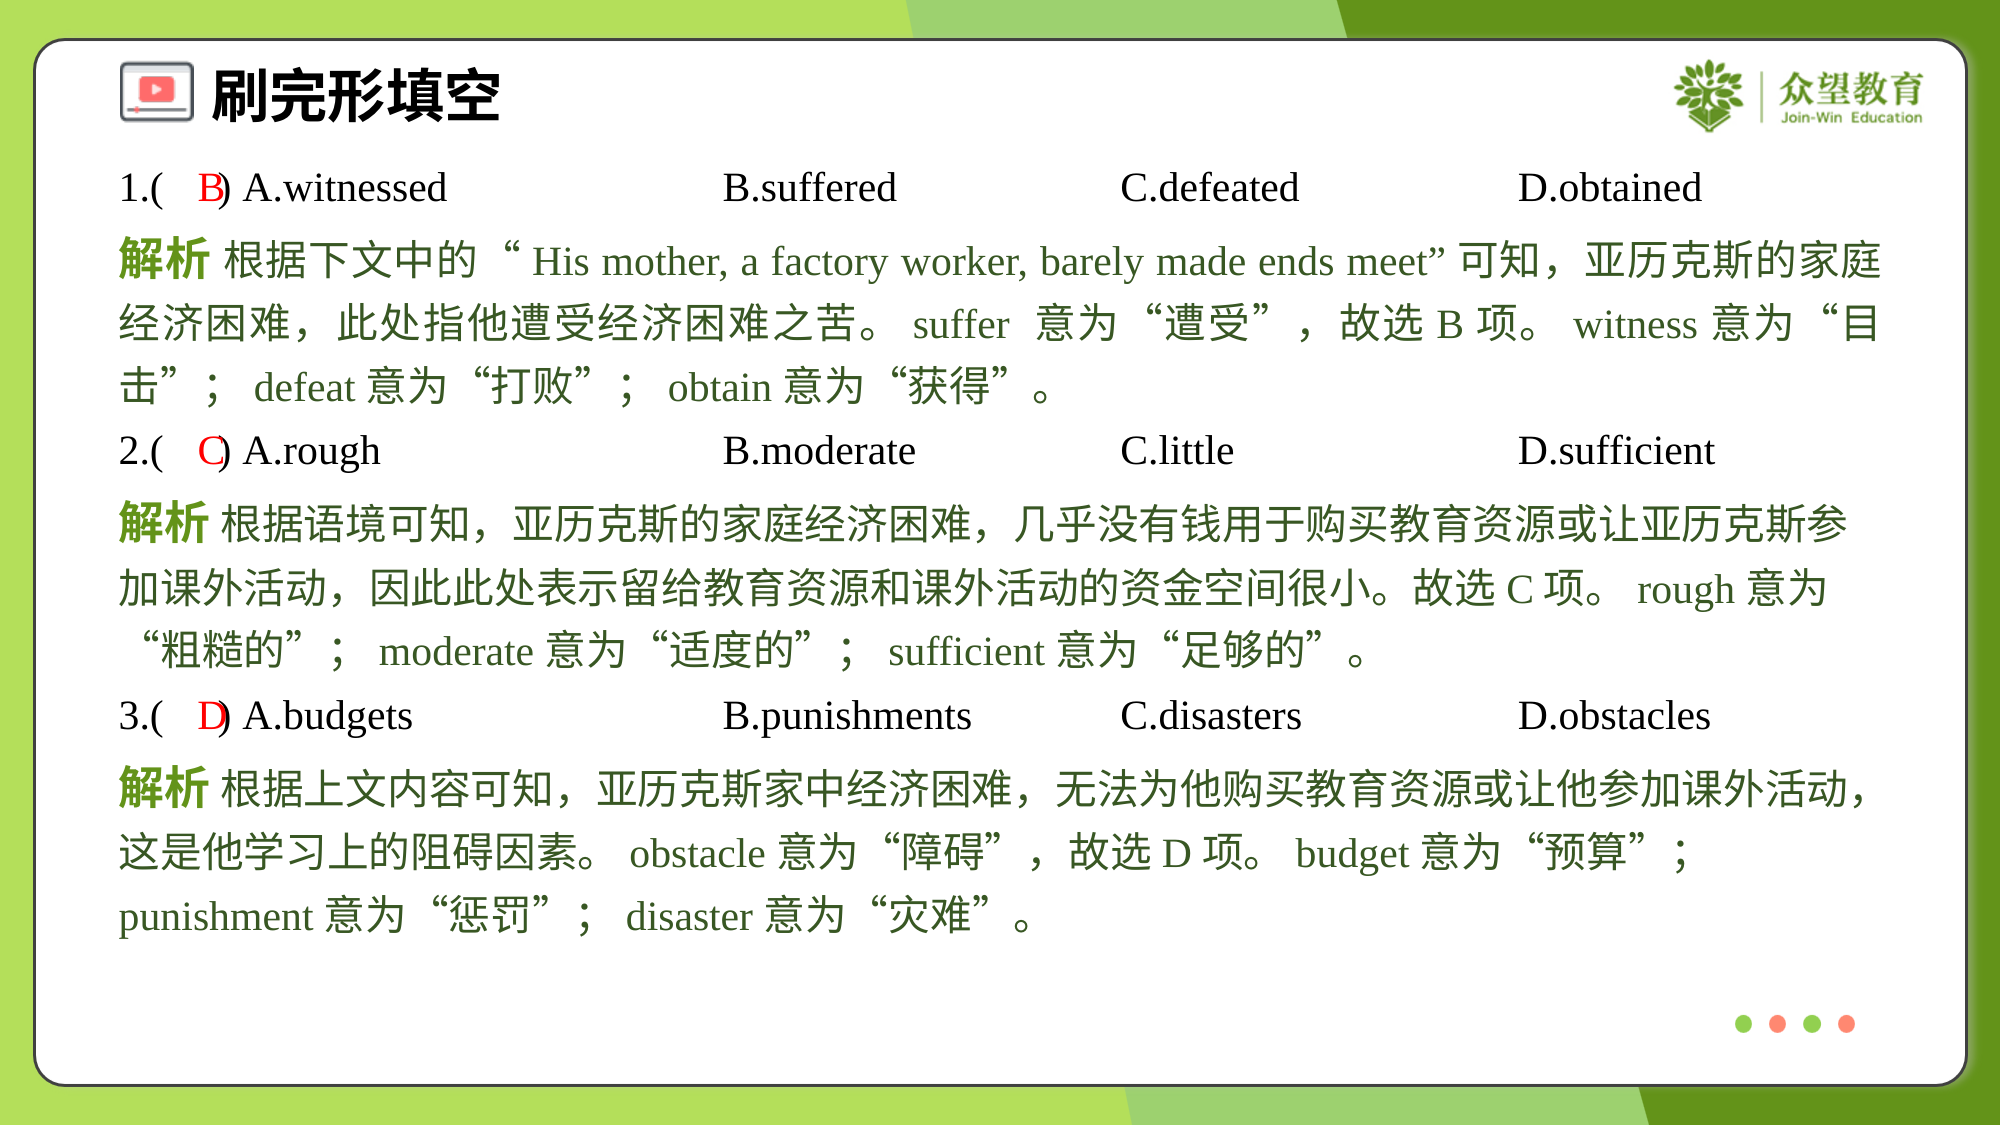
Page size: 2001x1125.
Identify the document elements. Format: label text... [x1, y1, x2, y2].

text_box 2.( ) A.rough B.moderate C.little D.sufficient [231, 410, 1883, 468]
text_box 解析 根据上文内容可知，亚历克斯家中经济困难，无法为他购买教育资源或让他参加课外活动，这是他学习上的阻碍因素。obstacle意为“障碍”，故选D项。budget意为“预算”；punishment意为“惩罚”；disaster意为“灾难”。 [118, 744, 1883, 934]
text_box 3.( ) A.budgets B.punishments C.disasters D.obstacles [118, 675, 192, 733]
text_box C [192, 410, 231, 469]
text_box B [192, 146, 231, 205]
text_box 解析 根据语境可知，亚历克斯的家庭经济困难，几乎没有钱用于购买教育资源或让亚历克斯参加课外活动，因此此处表示留给教育资源和课外活动的资金空间很小。故选C项。rough意为“粗糙的”；moderate意为“适度的”；sufficient意为“足够的”。 [118, 480, 1883, 670]
text_box 1.( ) A.witnessed B.suffered C.defeated D.obtained [118, 146, 192, 204]
text_box 1.( ) A.witnessed B.suffered C.defeated D.obtained [231, 146, 1883, 204]
text_box D [192, 675, 233, 733]
text_box 2.( ) A.rough B.moderate C.little D.sufficient [118, 410, 192, 468]
text_box 3.( ) A.budgets B.punishments C.disasters D.obstacles [233, 675, 1883, 733]
text_box 解析 根据下文中的“His mother, a factory worker, barely made ends meet”可知，亚历克斯的家庭经济困难，此处指他遭受经济困难之苦。suffer 意为“遭受”，故选B项。witness意为“目击”；defeat意为“打败”；obtain意为“获得”。 [118, 215, 1883, 405]
picture [0, 0, 2000, 1125]
